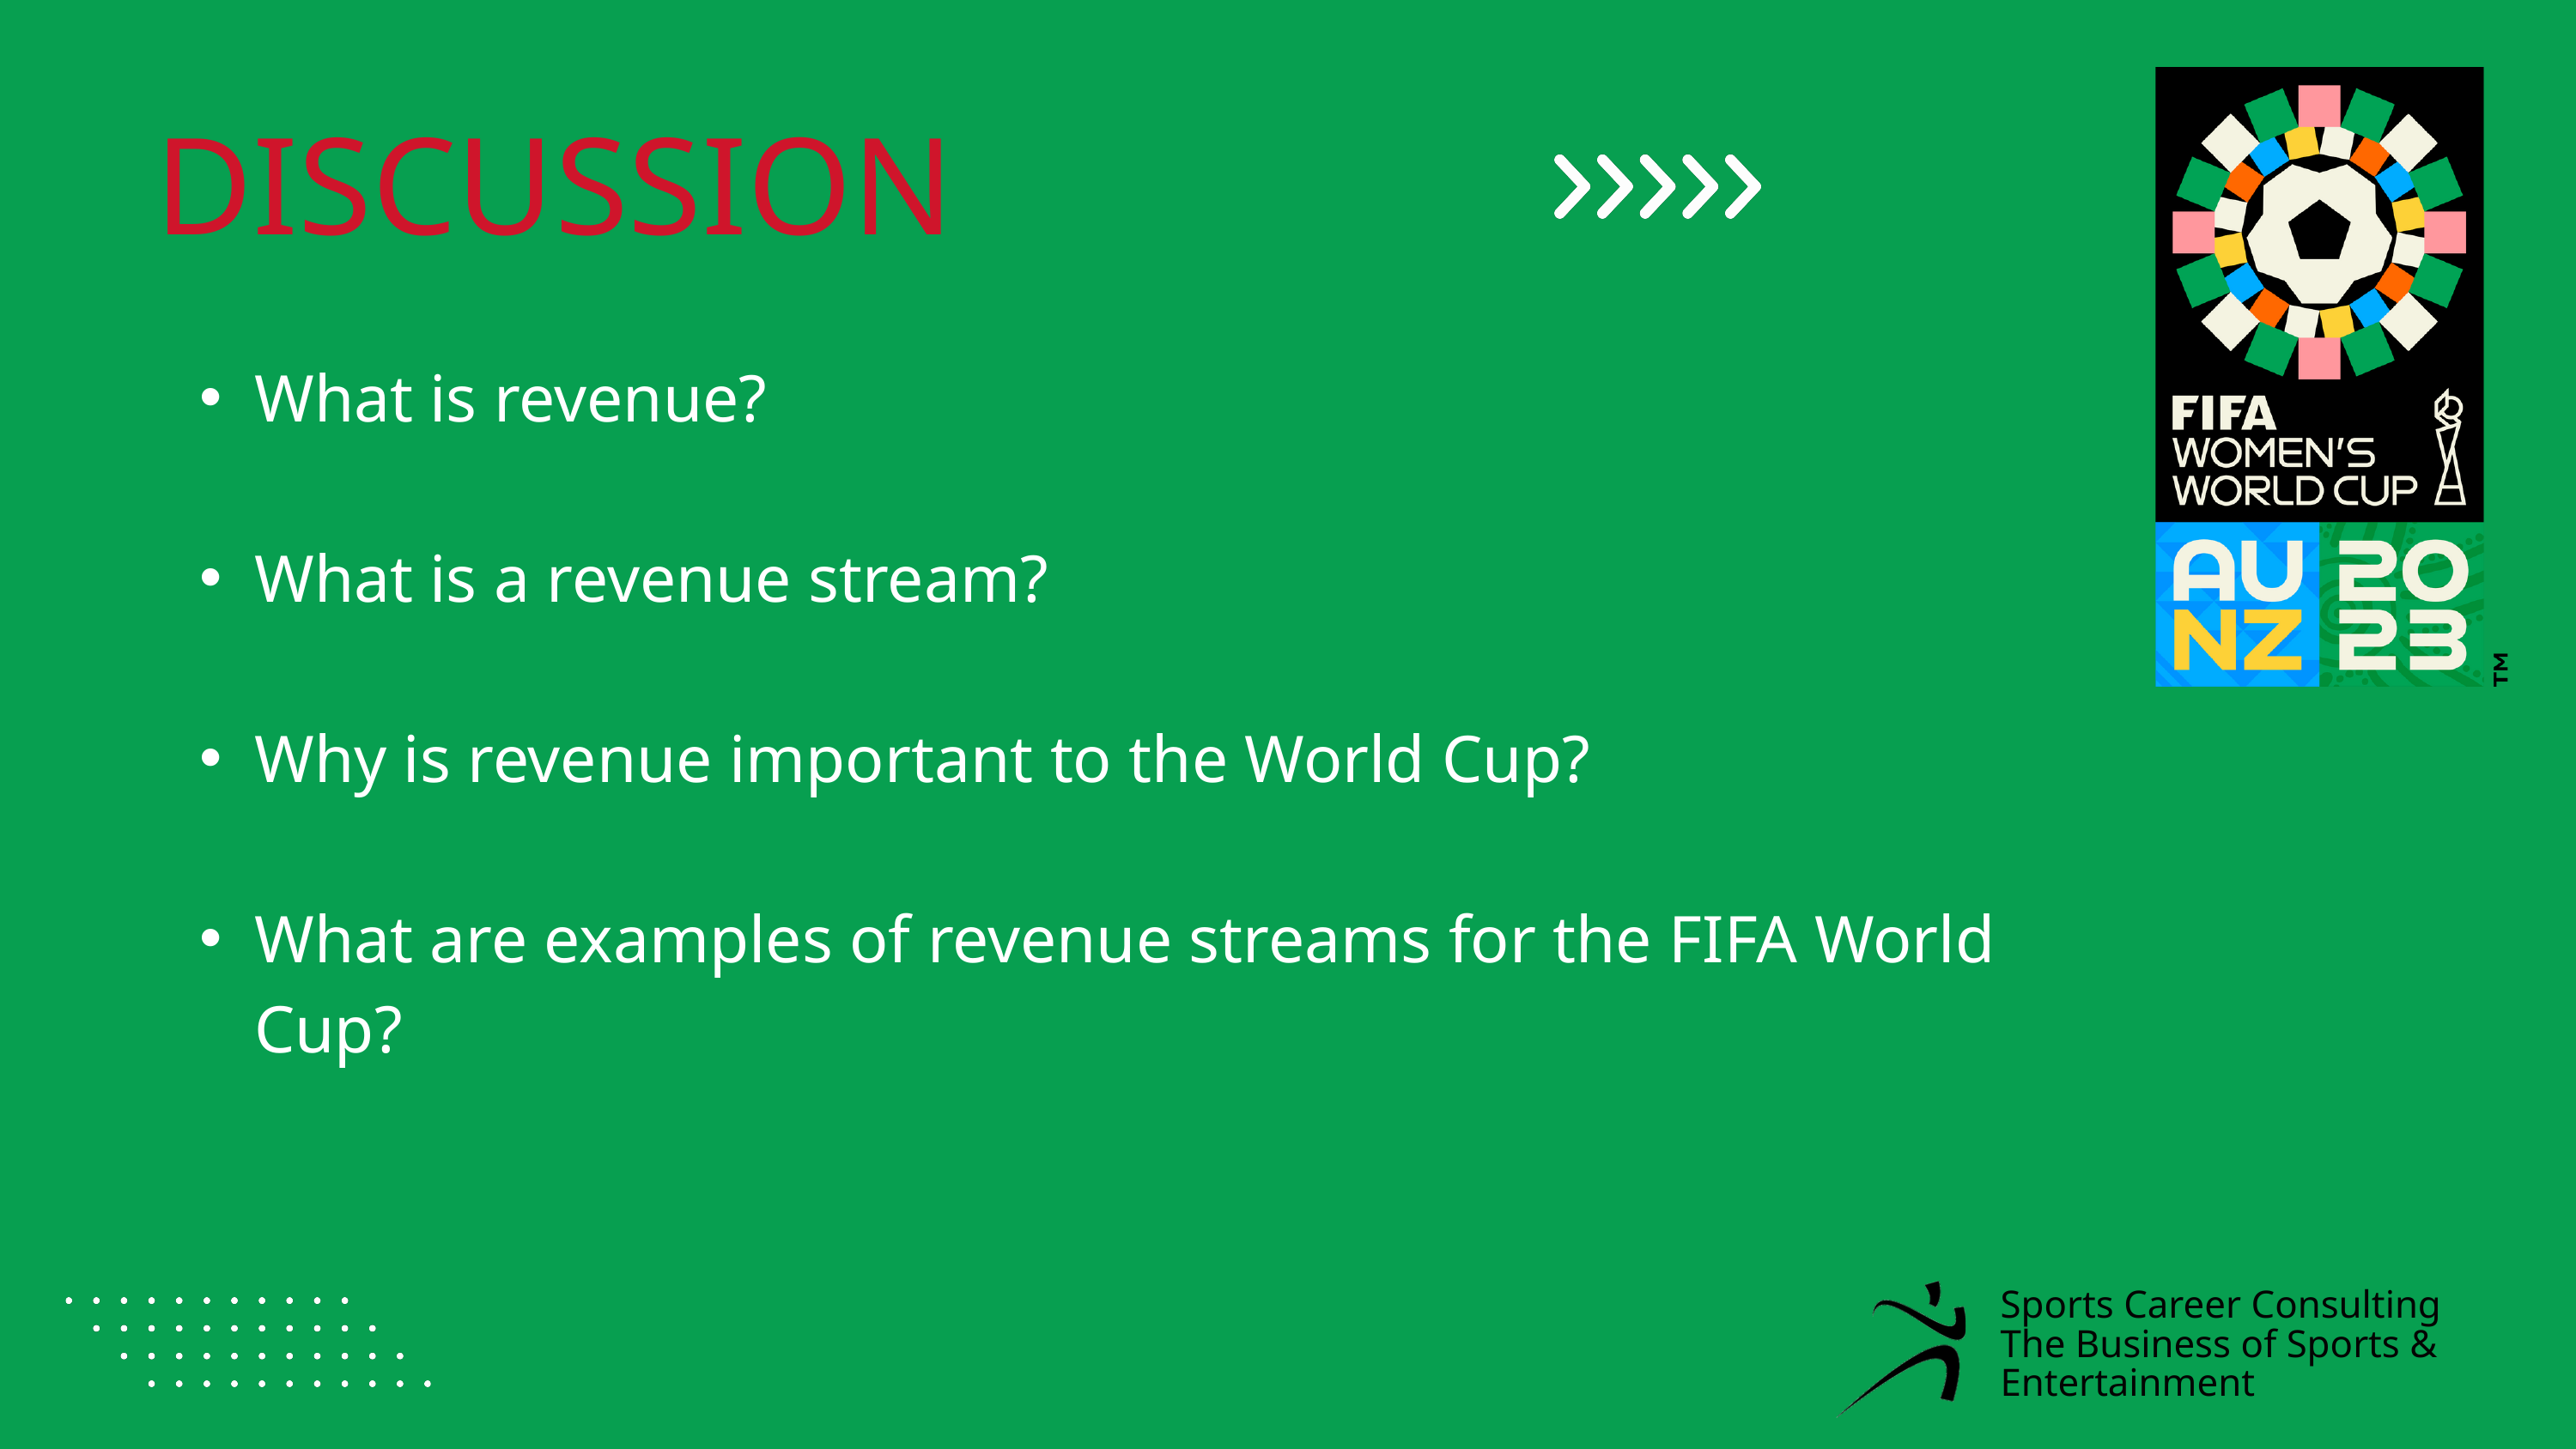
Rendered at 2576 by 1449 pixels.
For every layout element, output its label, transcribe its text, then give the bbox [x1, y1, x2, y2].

text_box [2129, 67, 2508, 687]
text_box [1836, 1281, 1966, 1418]
text_box DISCUSSION [155, 114, 1152, 263]
text_box [1553, 154, 1762, 219]
text_box Sports Career Consulting The Business of Sports & Entertainment [2000, 1286, 2508, 1404]
text_box What is revenue? What is a revenue stream? Why is revenue important to the World Cup? What are examples of revenue streams for the FIFA World Cup? [144, 344, 2073, 1066]
text_box [65, 1297, 431, 1387]
